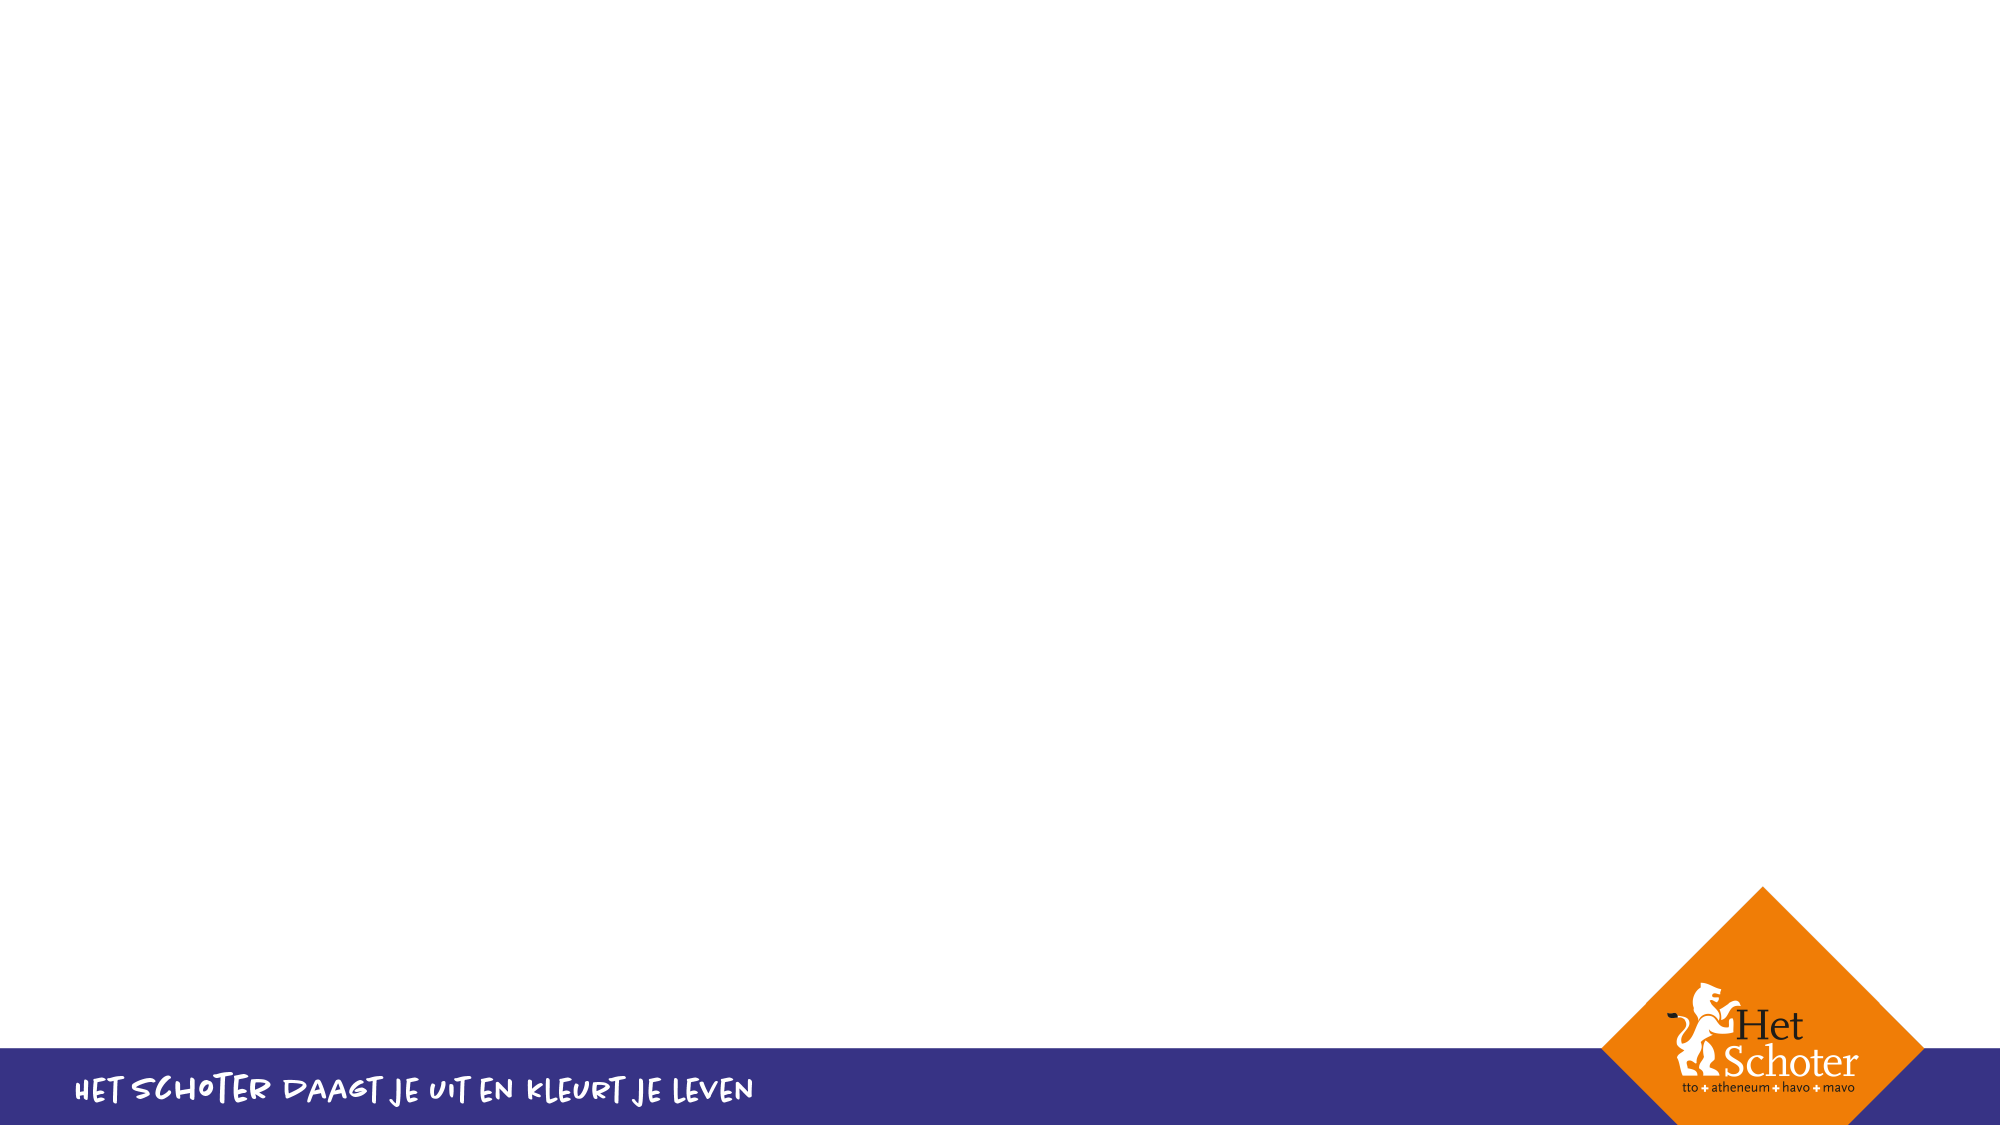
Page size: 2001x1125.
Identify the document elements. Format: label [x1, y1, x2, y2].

picture [0, 882, 2000, 1125]
